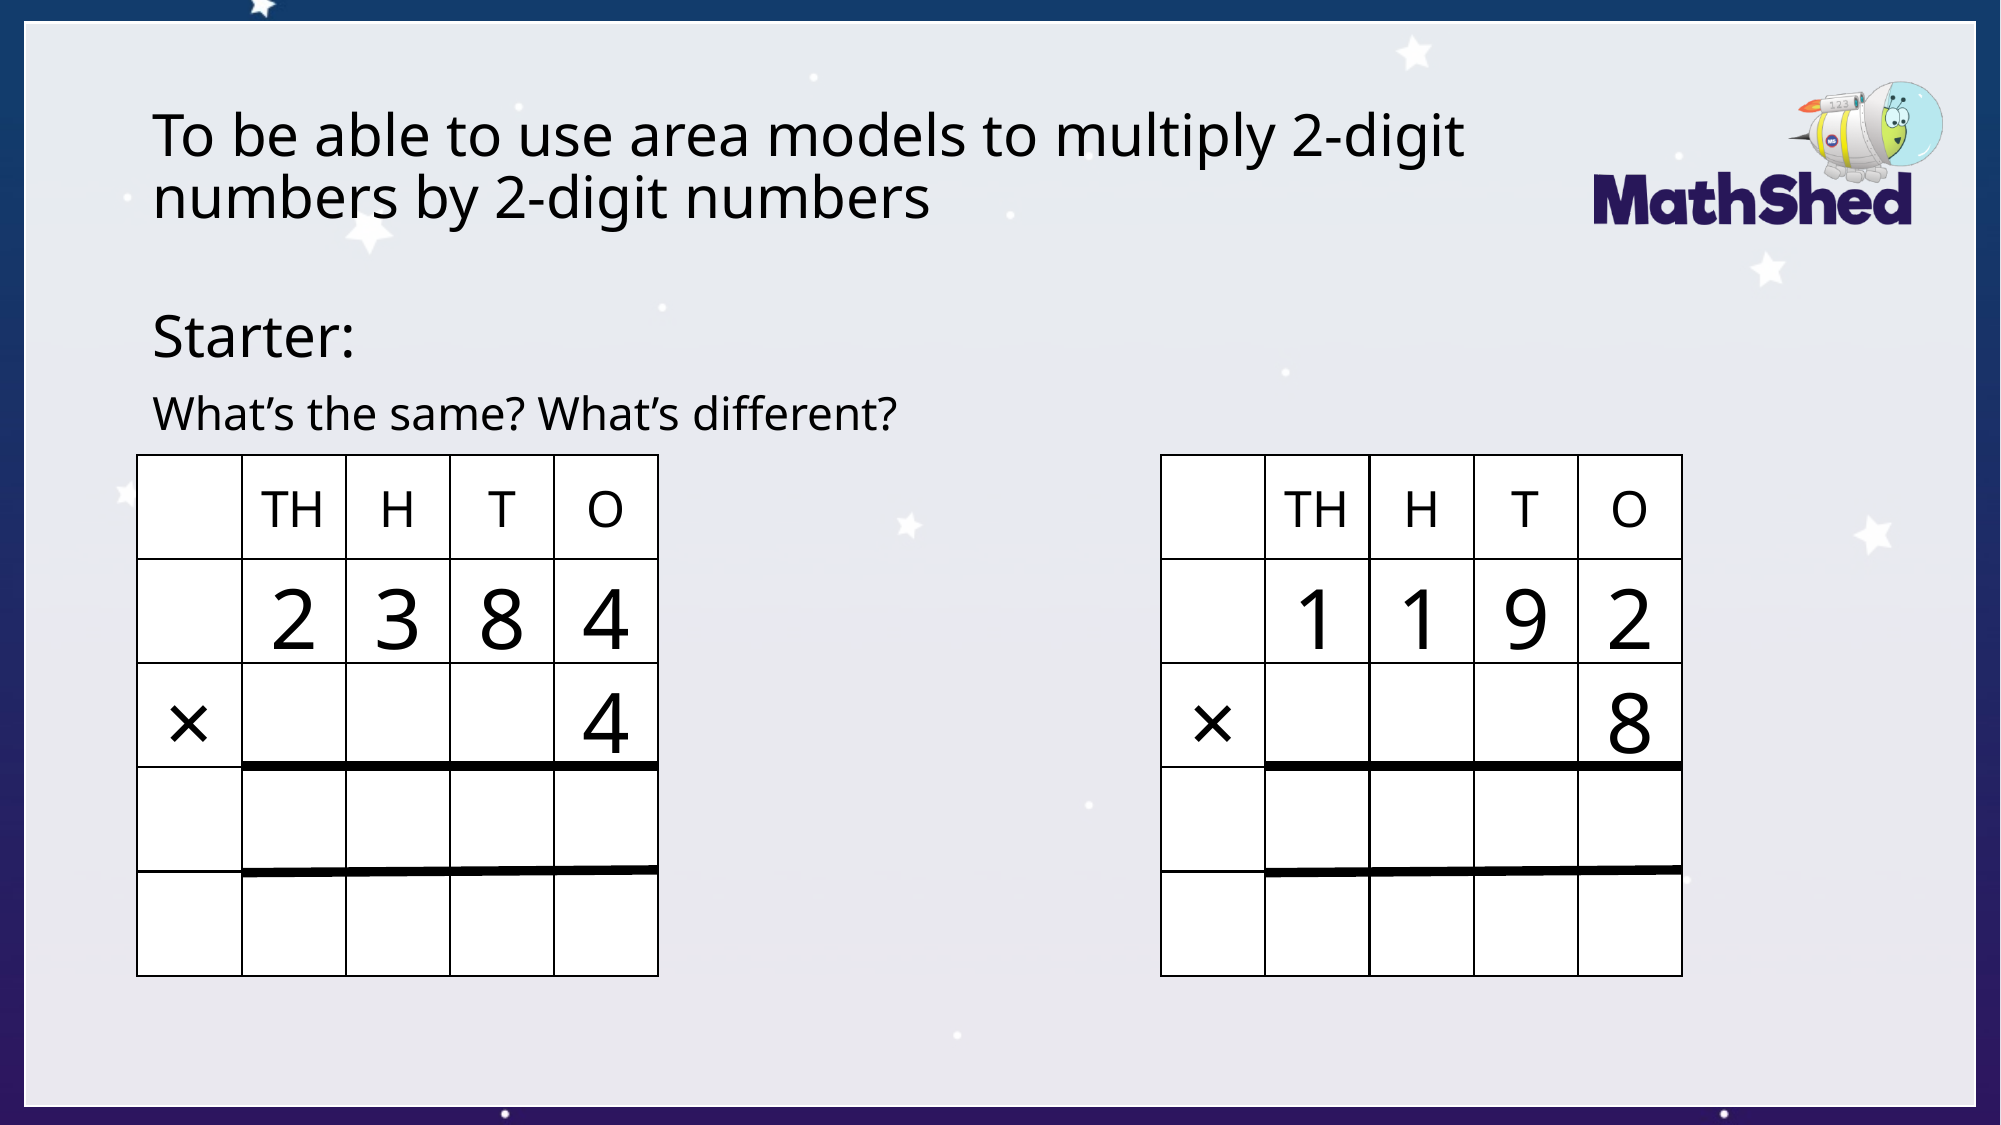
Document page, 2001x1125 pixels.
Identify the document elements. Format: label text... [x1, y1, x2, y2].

text_box 9 [1473, 558, 1577, 662]
text_box 5 [1369, 771, 1473, 867]
text_box 9 [241, 767, 345, 867]
text_box [1160, 558, 1264, 662]
text_box [241, 662, 345, 761]
text_box 7 [1369, 876, 1473, 977]
text_box 1 [449, 876, 553, 977]
text_box [553, 875, 659, 977]
list Starter: What’s the same? What’s different? Explain your answer. [137, 299, 1863, 1014]
text_box 1 [1264, 558, 1369, 662]
text_box 5 [345, 771, 449, 867]
text_box [1369, 662, 1473, 761]
text_box 3 [345, 558, 449, 662]
text_box H [345, 454, 449, 558]
text_box [1162, 869, 1268, 975]
text_box [1473, 662, 1577, 761]
text_box 8 [1577, 662, 1683, 765]
text_box 4 [553, 662, 659, 765]
text_box [136, 766, 241, 870]
text_box [136, 558, 241, 662]
text_box O [553, 454, 659, 558]
text_box 3 [449, 771, 553, 866]
text_box TH [241, 454, 345, 558]
text_box 4 [553, 558, 659, 662]
text_box H [1369, 454, 1473, 558]
text_box [345, 662, 449, 761]
text_box 1 [241, 877, 345, 977]
text_box 6 [553, 767, 659, 865]
text_box [1160, 454, 1264, 558]
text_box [241, 869, 659, 873]
text_box [1264, 662, 1369, 766]
text_box 3 [1473, 771, 1577, 866]
text_box 2 [241, 558, 345, 662]
title To be able to use area models to multiply 2-digit numbers by 2-digit numbers [137, 59, 1578, 278]
text_box × [136, 662, 241, 766]
text_box T [1473, 454, 1577, 558]
text_box [1577, 875, 1683, 977]
text_box 1 [1264, 877, 1369, 977]
text_box 3 [345, 876, 449, 977]
text_box [136, 454, 241, 558]
text_box [138, 869, 244, 975]
text_box 9 [1264, 766, 1369, 869]
text_box 6 [1577, 767, 1683, 865]
picture [0, 0, 2001, 1125]
text_box TH [1264, 454, 1369, 558]
text_box [449, 662, 553, 761]
text_box × [1160, 662, 1264, 766]
text_box O [1577, 454, 1683, 558]
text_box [1265, 869, 1683, 873]
text_box 1 [1369, 558, 1473, 662]
text_box T [449, 454, 553, 558]
text_box [1160, 766, 1264, 870]
text_box 8 [449, 558, 553, 662]
text_box 2 [1577, 558, 1683, 662]
text_box 1 [1473, 876, 1577, 977]
